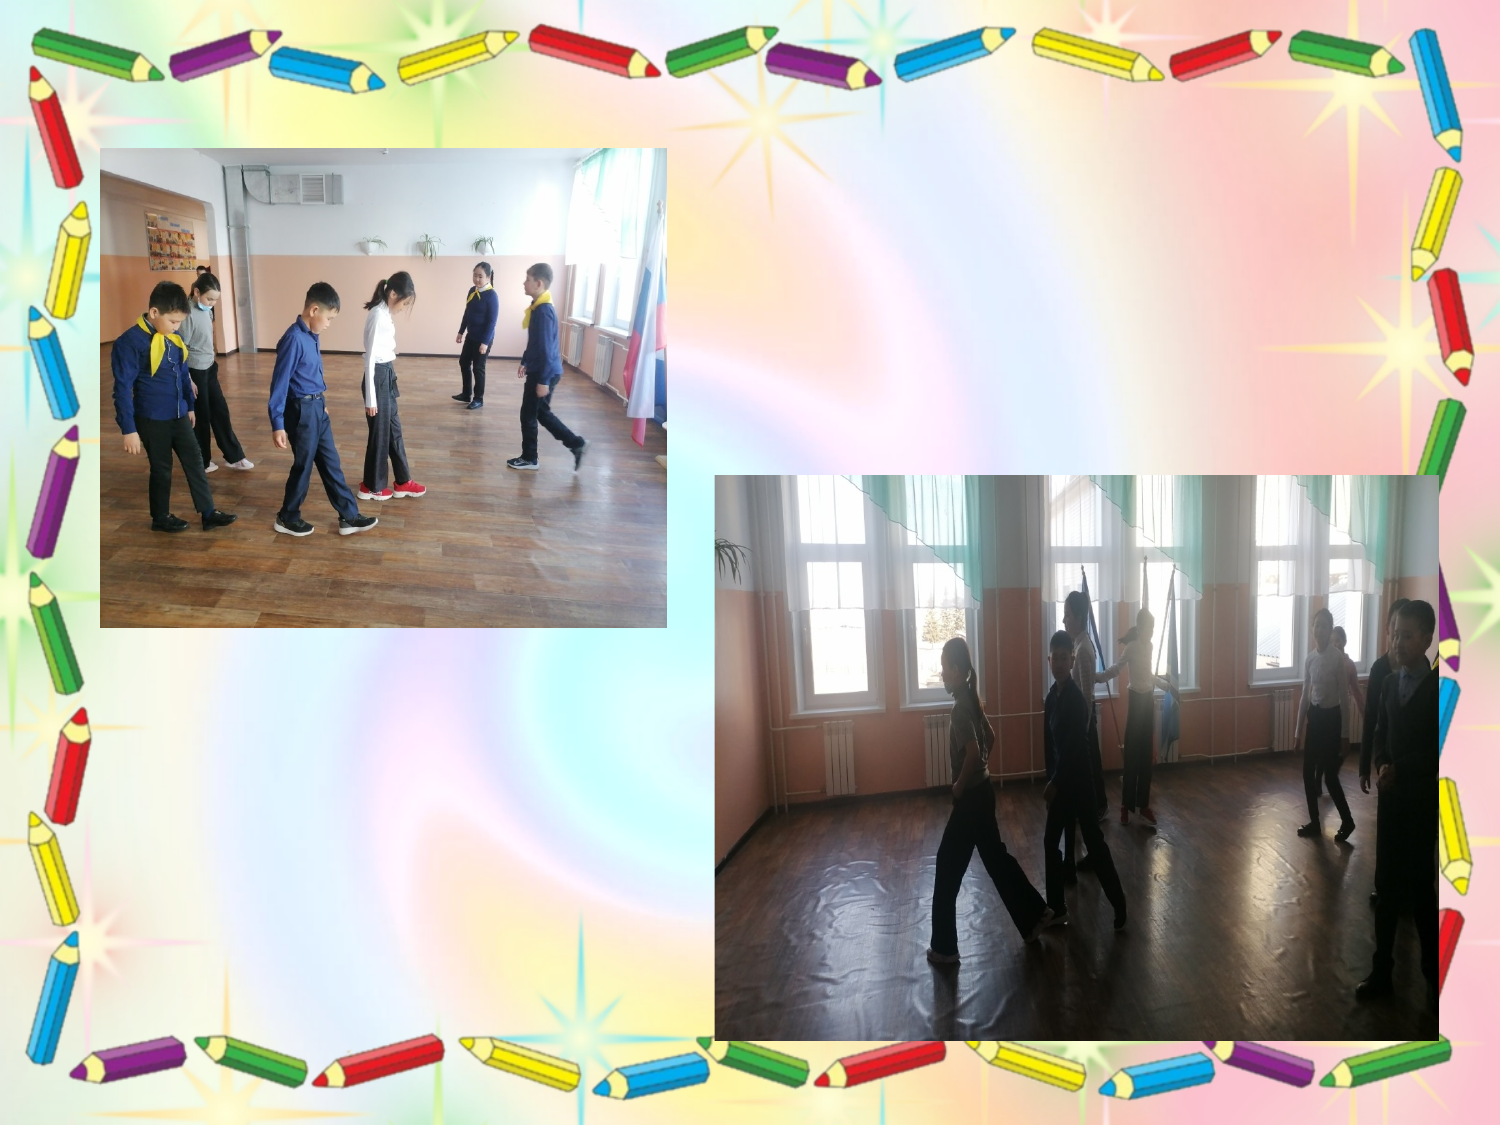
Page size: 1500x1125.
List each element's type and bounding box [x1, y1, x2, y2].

picture [0, 0, 1500, 1125]
list [100, 148, 668, 628]
